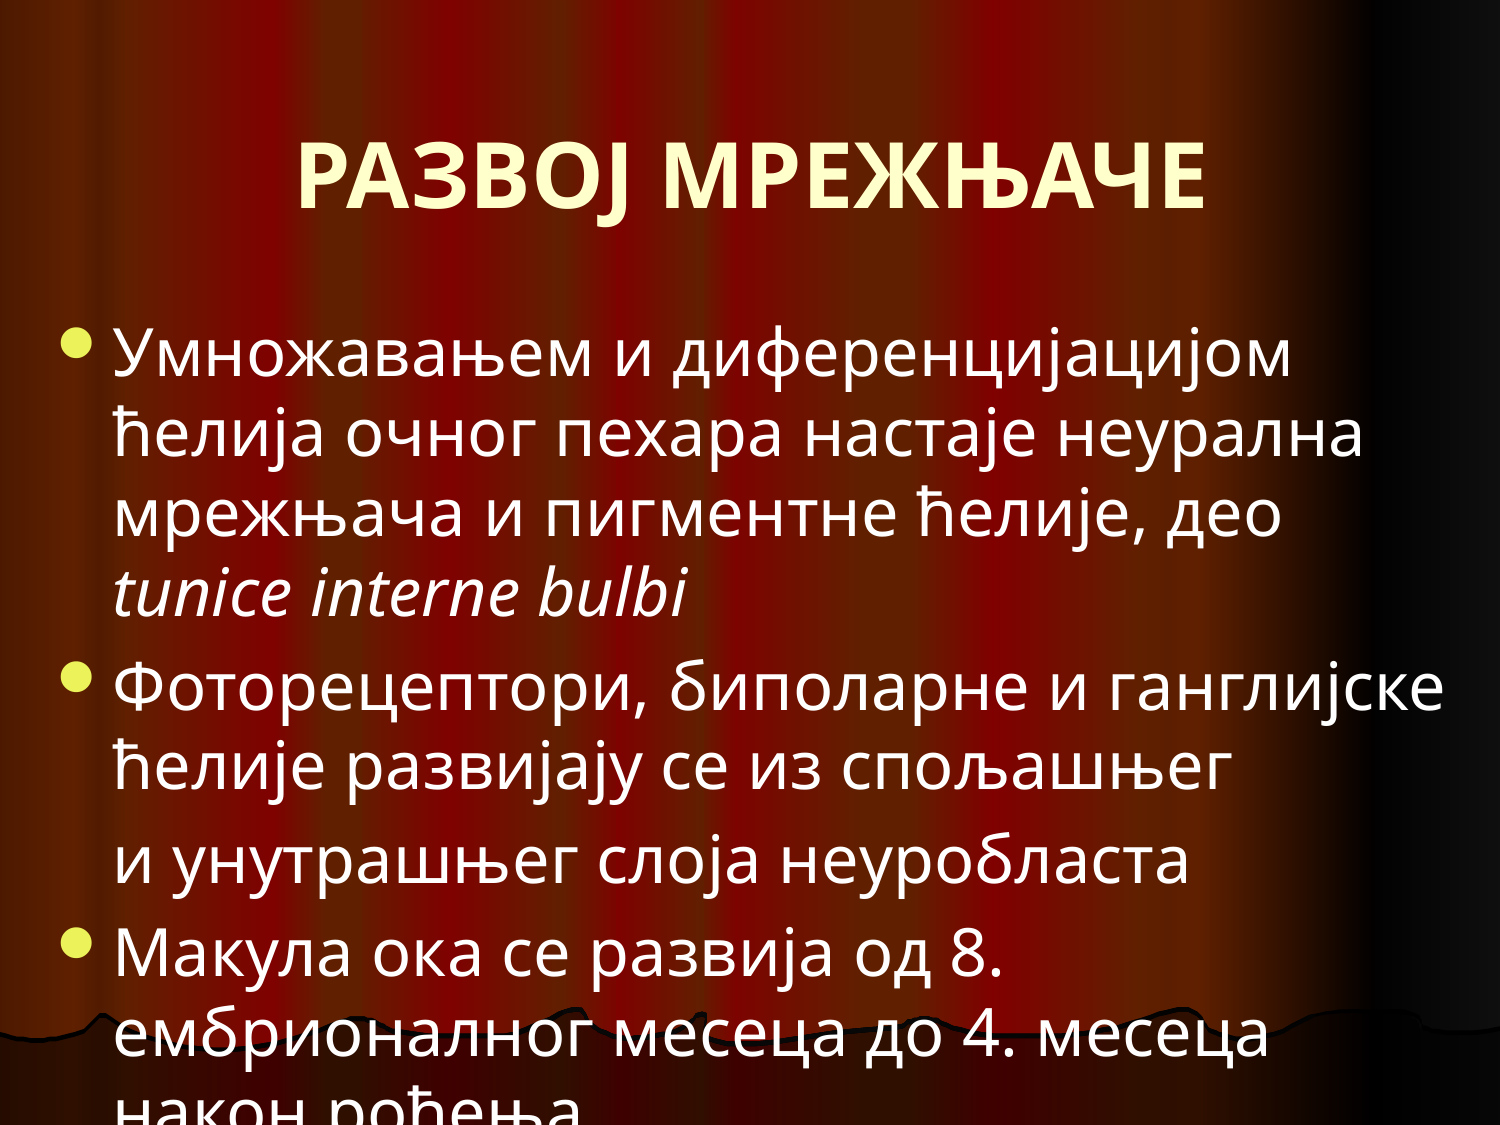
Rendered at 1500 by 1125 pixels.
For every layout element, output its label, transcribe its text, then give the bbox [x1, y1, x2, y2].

list Умножавањем и диференцијацијом ћелија очног пехара настаје неурална мрежњача и пигментне ћелије, део tunicе internе bulbi Фоторецептори, биполарне и ганглијске ћелије развијају се из спољашњег и унутрашњег слоја неуробласта Макула ока се развија од 8. ембрионалног месеца до 4. месеца након рођења [41, 302, 1467, 1047]
title РАЗВОЈ МРЕЖЊАЧЕ [76, 77, 1427, 266]
